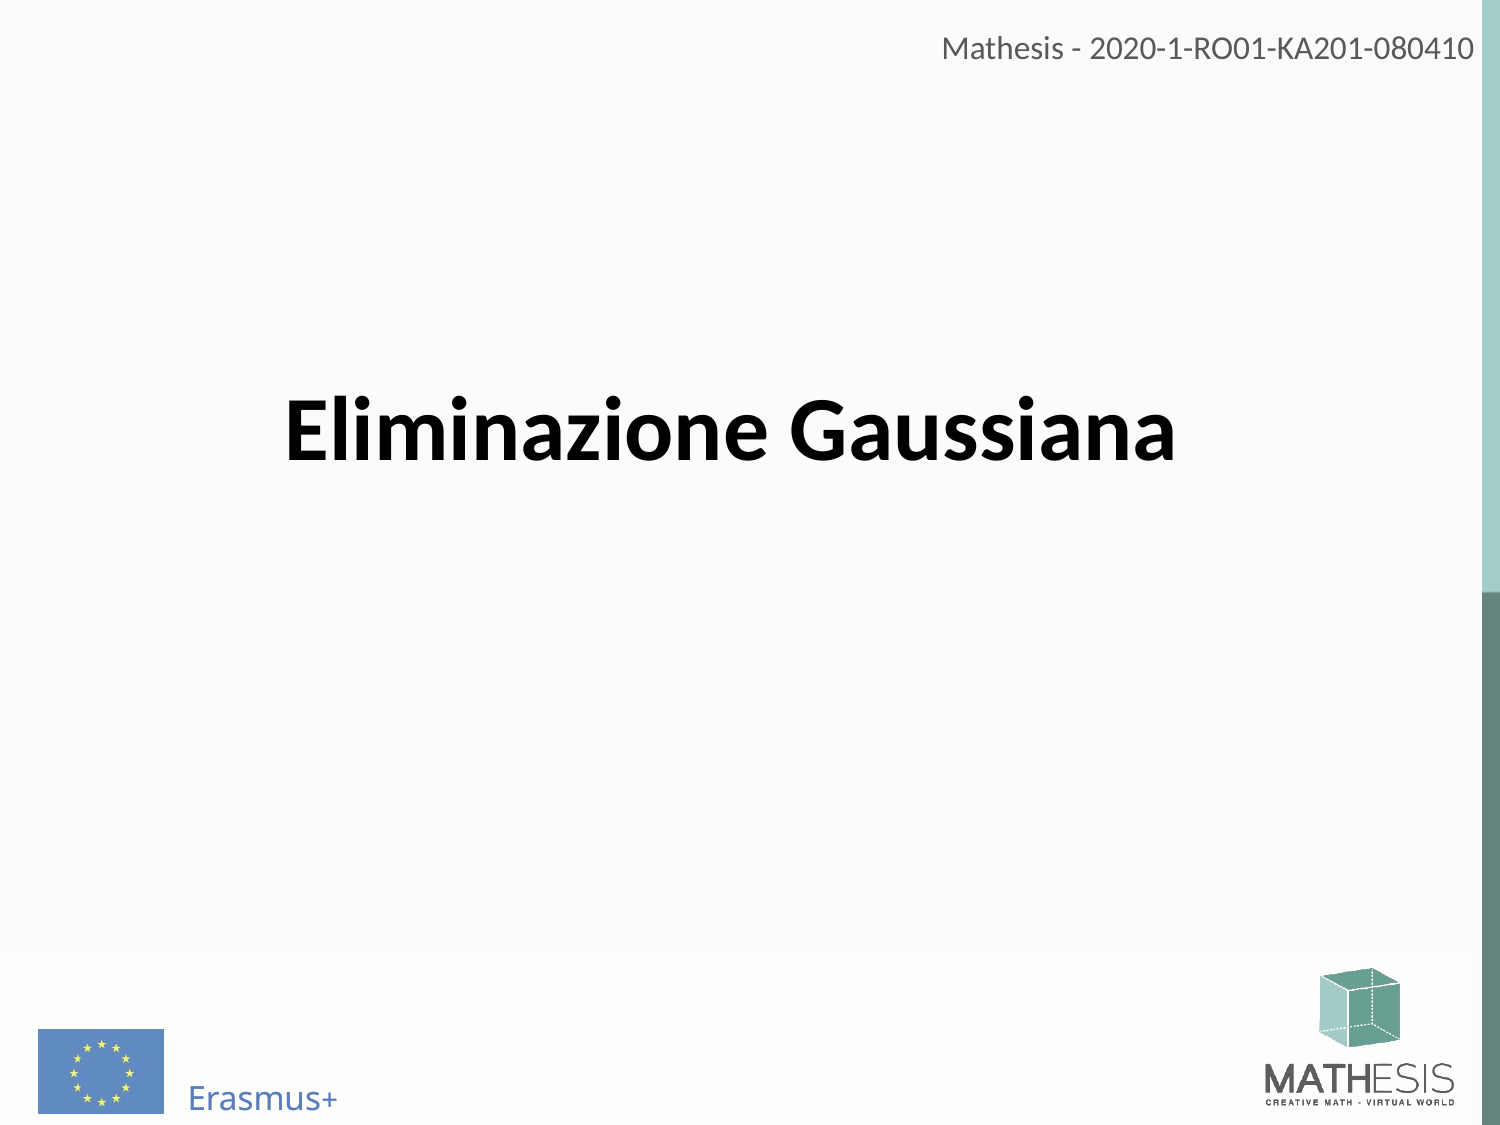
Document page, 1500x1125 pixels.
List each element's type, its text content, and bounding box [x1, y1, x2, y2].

title Eliminazione Gaussiana [53, 361, 1411, 603]
